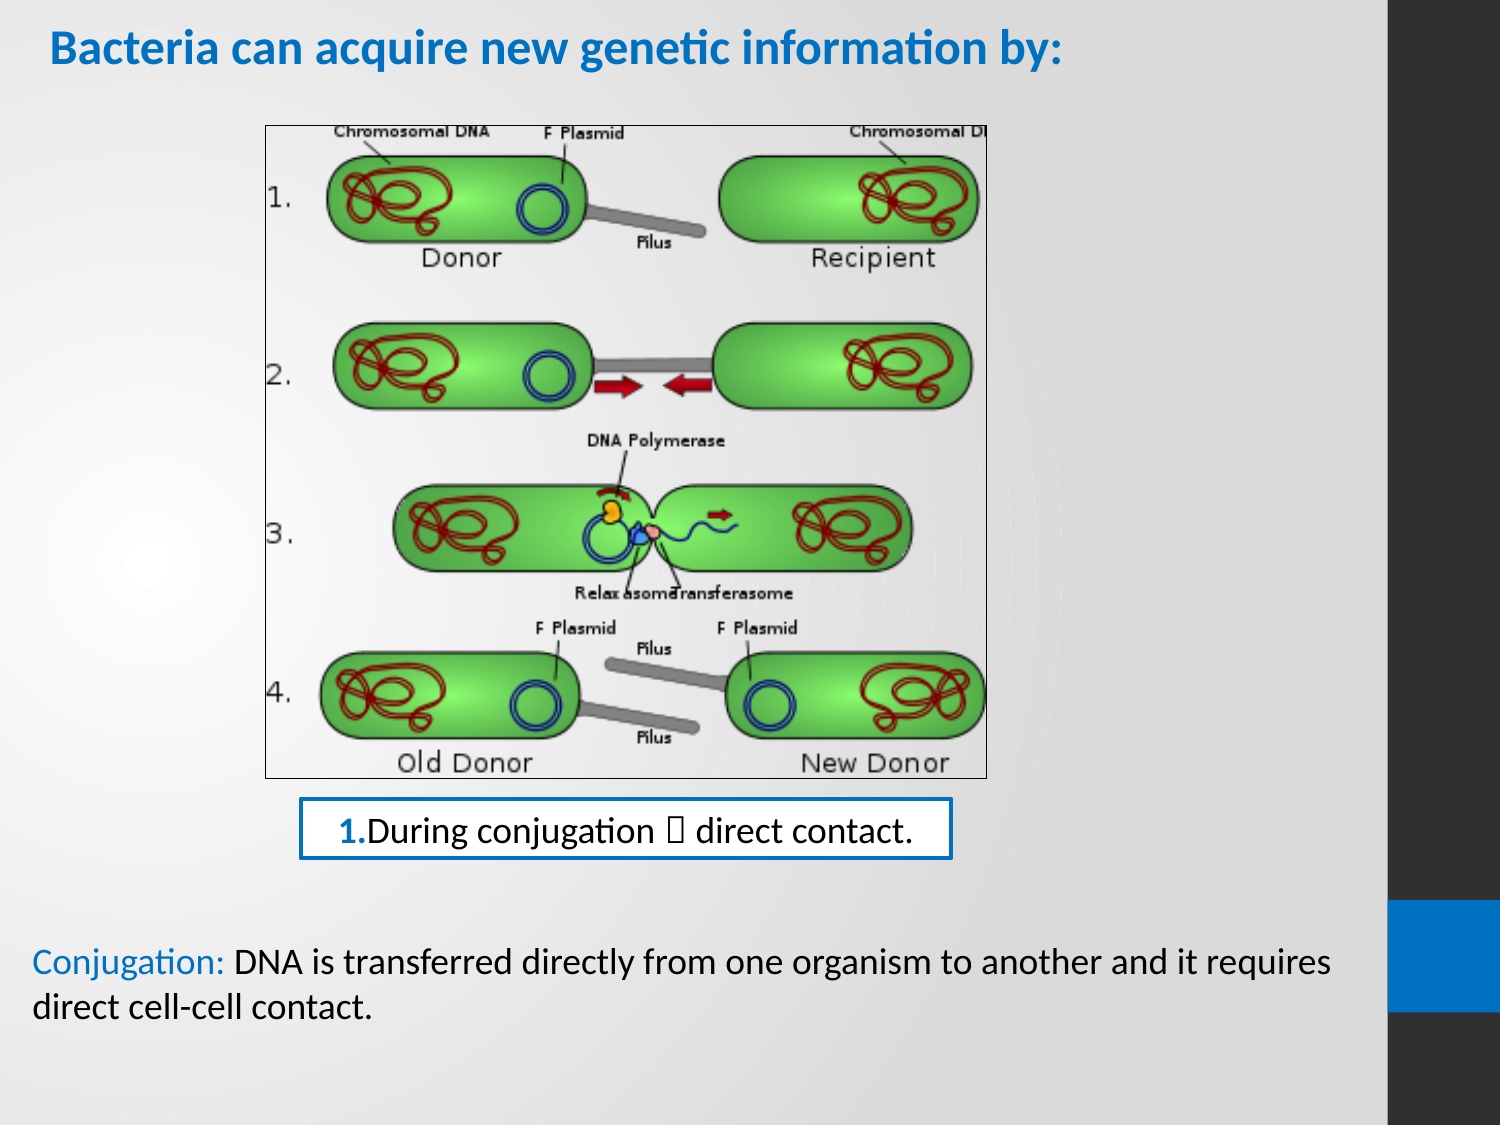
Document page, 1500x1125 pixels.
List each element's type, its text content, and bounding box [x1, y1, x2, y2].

picture [264, 124, 988, 780]
text_box 1.During conjugation  direct contact. [299, 797, 953, 860]
text_box Bacteria can acquire new genetic information by: [34, 7, 1090, 82]
text_box Conjugation: DNA is transferred directly from one organism to another and it requires direct cell-cell contact. [17, 929, 1397, 1035]
